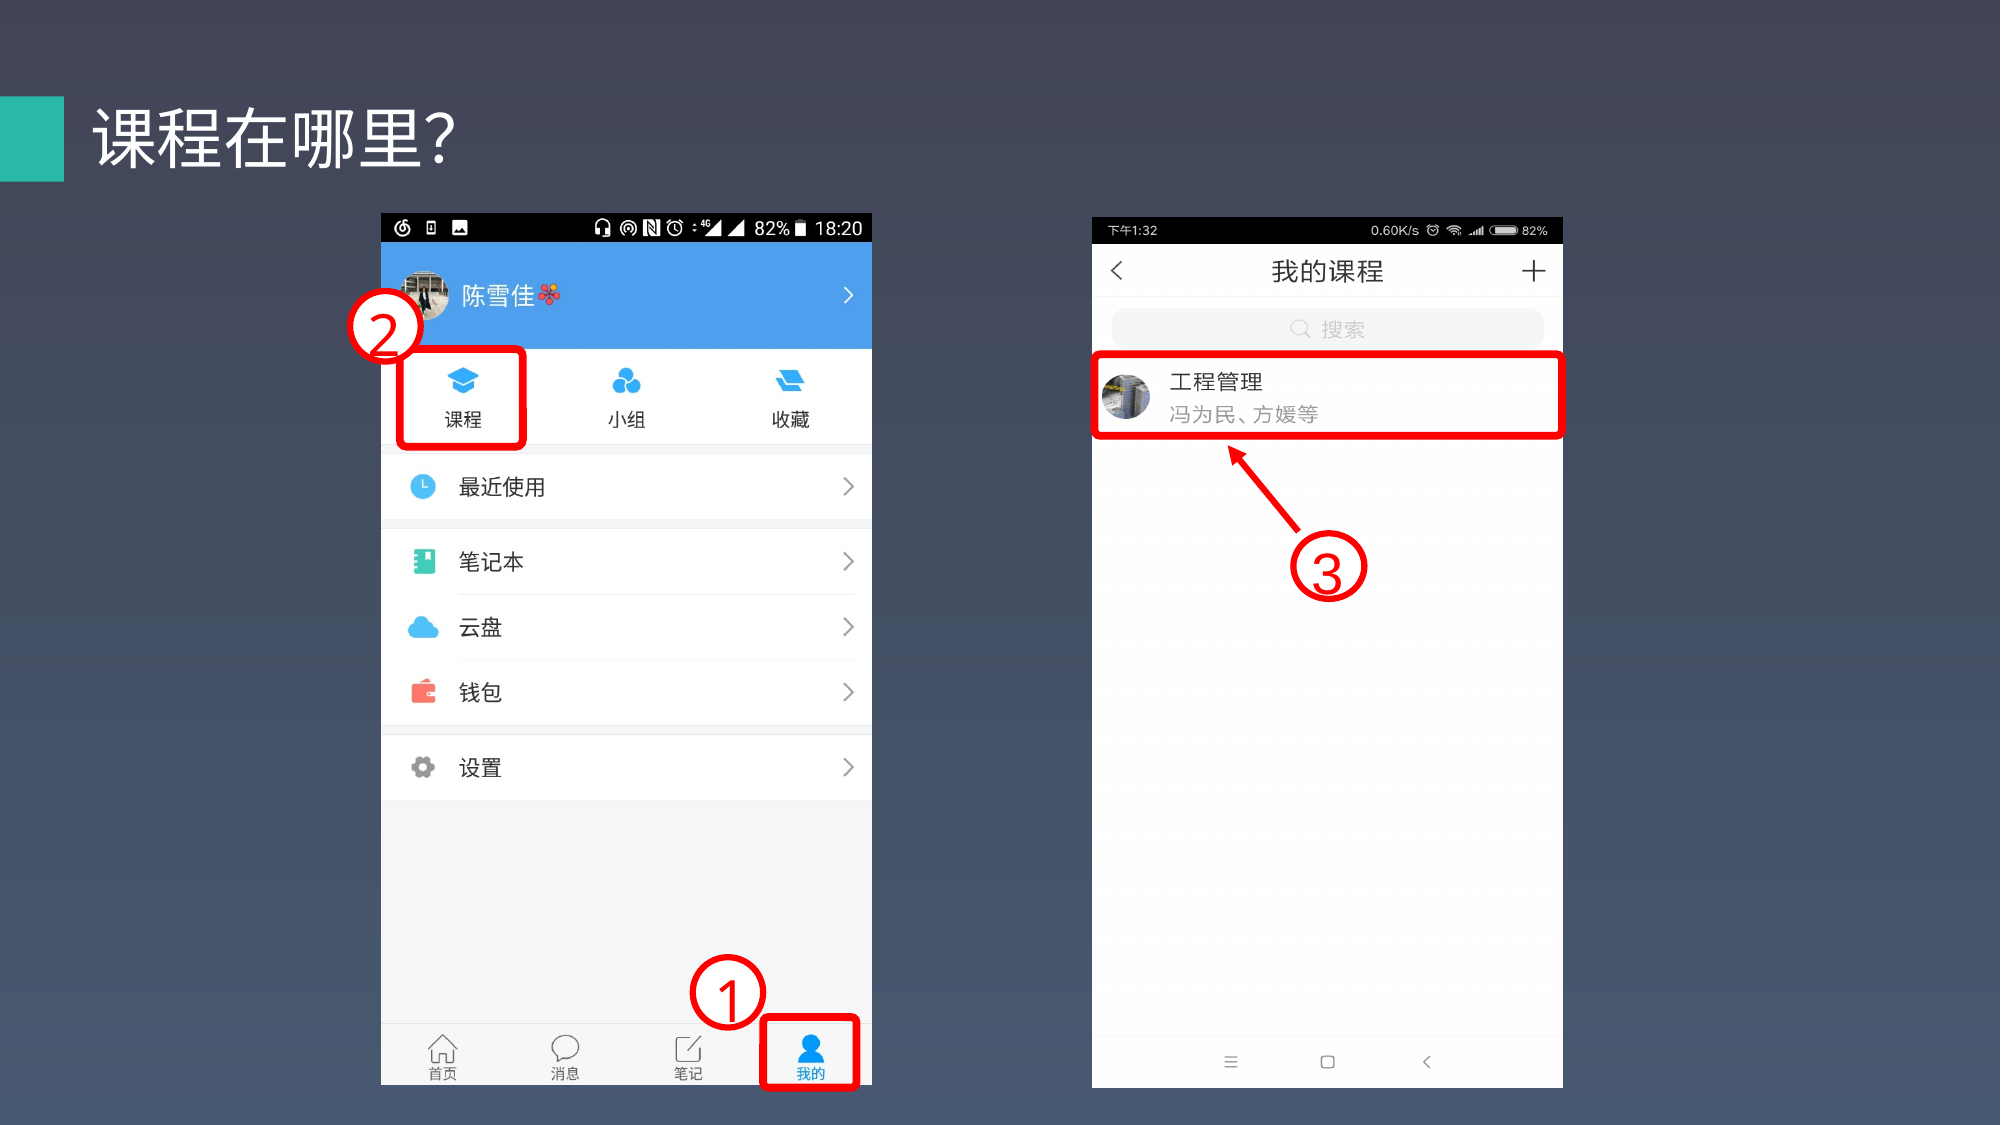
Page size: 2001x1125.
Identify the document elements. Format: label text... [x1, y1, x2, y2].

text_box 课程在哪里？ [90, 96, 491, 177]
text_box [0, 95, 65, 183]
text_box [350, 283, 421, 370]
picture [381, 213, 872, 1085]
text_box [692, 949, 764, 1036]
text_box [1092, 217, 1563, 1088]
